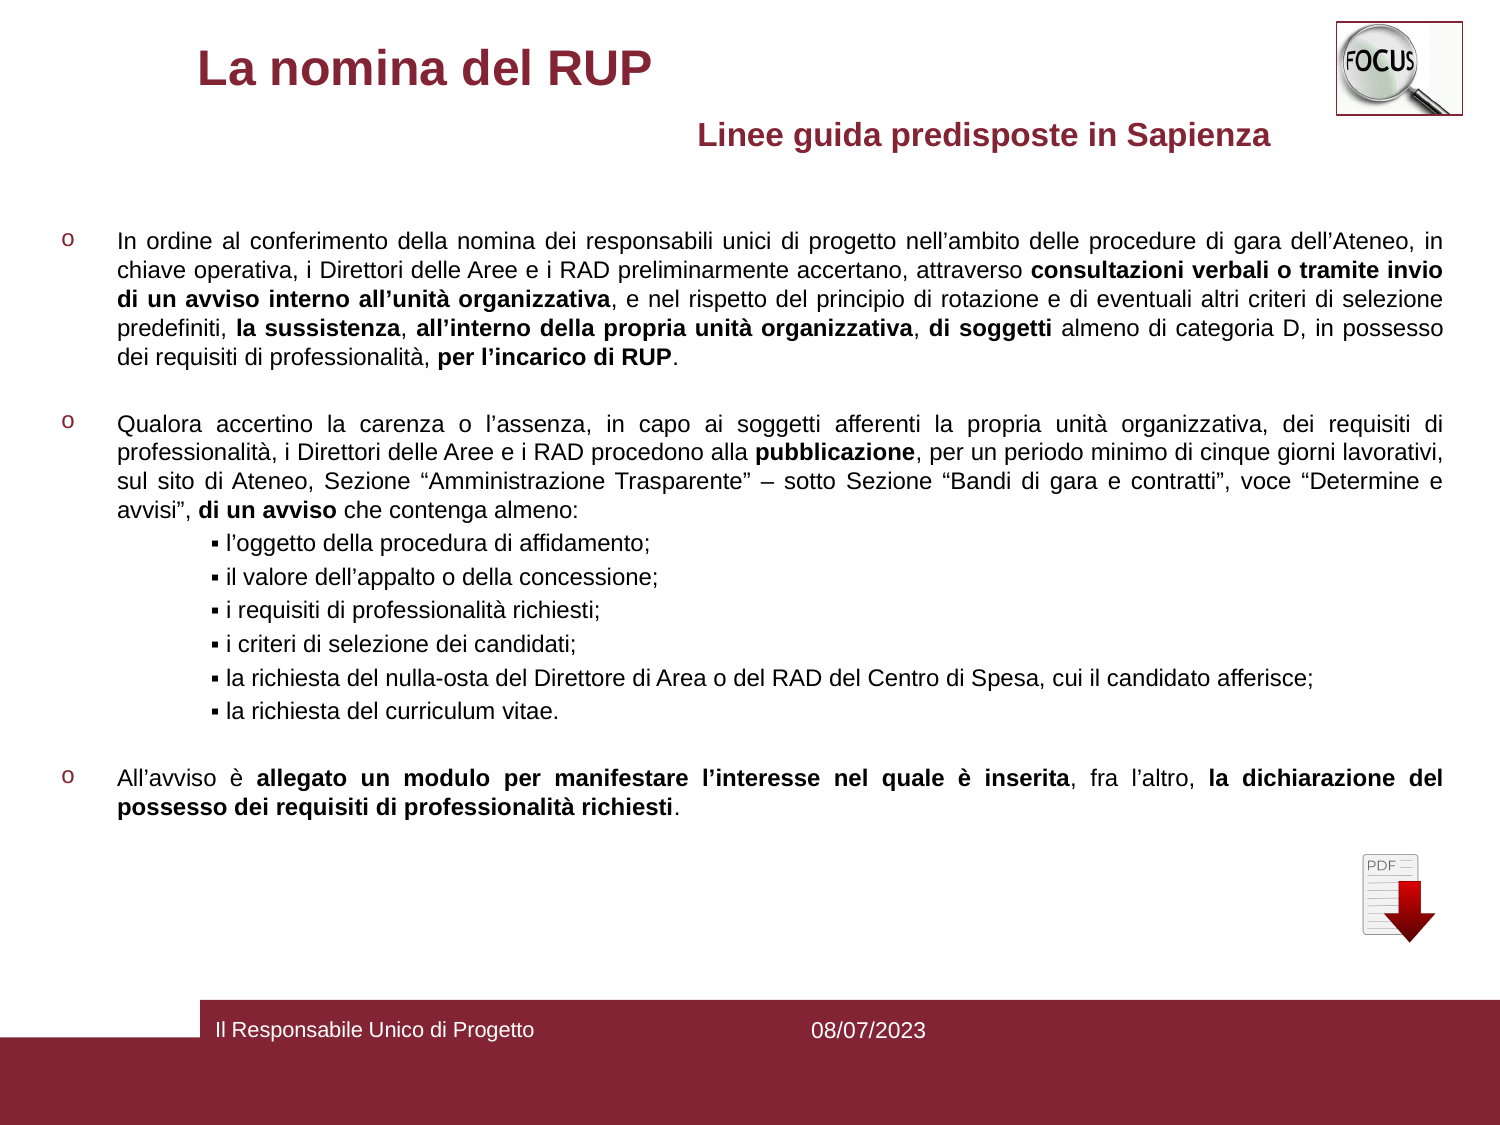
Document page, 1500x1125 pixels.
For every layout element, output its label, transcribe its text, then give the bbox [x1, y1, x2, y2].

title La nomina del RUP [182, 27, 1332, 105]
text_box Linee guida predisposte in Sapienza [182, 105, 1399, 161]
list In ordine al conferimento della nomina dei responsabili unici di progetto nell’ambito delle procedure di gara dell’Ateneo, in chiave operativa, i Direttori delle Aree e i RAD preliminarmente accertano, attraverso consultazioni verbali o tramite invio di un avviso interno all’unità organizzativa, e nel rispetto del principio di rotazione e di eventuali altri criteri di selezione predefiniti, la sussistenza, all’interno della propria unità organizzativa, di soggetti almeno di categoria D, in possesso dei requisiti di professionalità, per l’incarico di RUP. Qualora accertino la carenza o l’assenza, in capo ai soggetti afferenti la propria unità organizzativa, dei requisiti di professionalità, i Direttori delle Aree e i RAD procedono alla pubblicazione, per un periodo minimo di cinque giorni lavorativi, sul sito di Ateneo, Sezione “Amministrazione Trasparente” – sotto Sezione “Bandi di gara e contratti”, voce “Determine e avvisi”, di un avviso che contenga almeno: ▪ l’oggetto della procedura di affidamento; ▪ il valore dell’appalto o della concessione; ▪ i requisiti di professionalità richiesti; ▪ i criteri di selezione dei candidati; ▪ la richiesta del nulla-osta del Direttore di Area o del RAD del Centro di Spesa, cui il candidato afferisce; ▪ la richiesta del curriculum vitae. All’avviso è allegato un modulo per manifestare l’interesse nel quale è inserita, fra l’altro, la dichiarazione del possesso dei requisiti di professionalità richiesti. [45, 184, 1459, 851]
picture [1332, 850, 1467, 947]
picture [1336, 22, 1462, 115]
footer Il Responsabile Unico di Progetto [200, 1008, 733, 1084]
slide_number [733, 1008, 1025, 1084]
